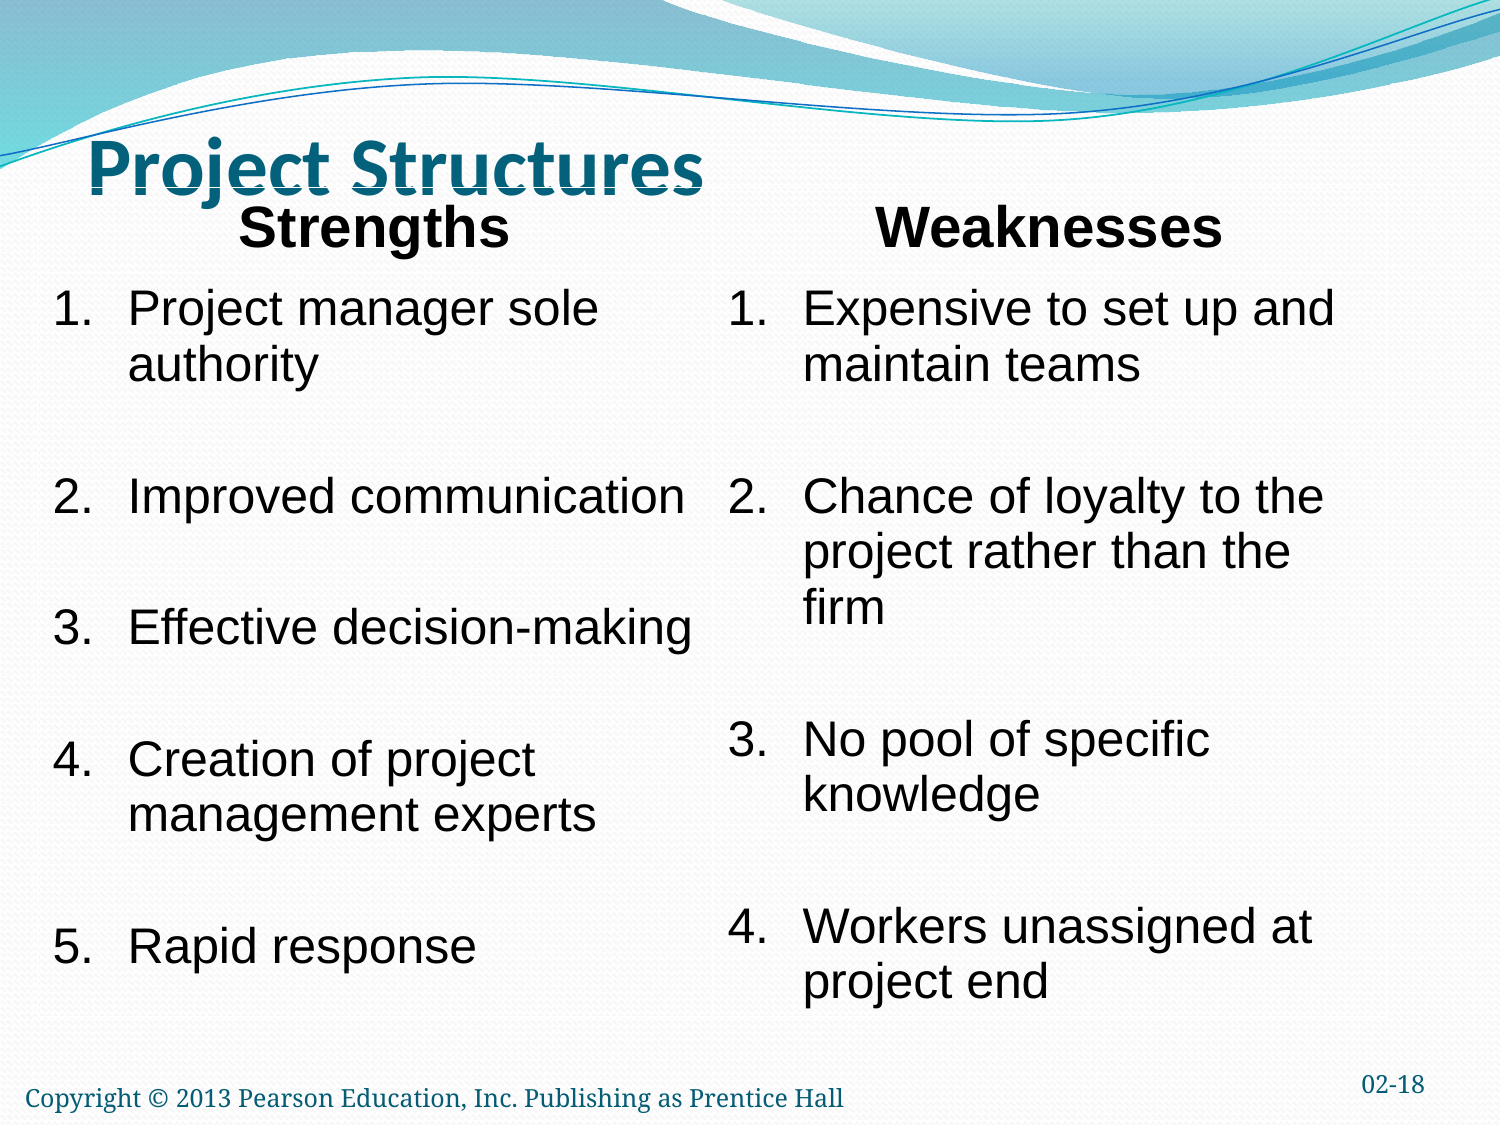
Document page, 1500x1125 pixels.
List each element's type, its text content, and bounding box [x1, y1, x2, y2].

table_header Weaknesses [713, 188, 1387, 272]
title Project Structures [87, 24, 1438, 213]
table_header Strengths [38, 188, 712, 272]
slide_number 02-18 [1299, 1042, 1425, 1103]
table_cell Project manager sole authority Improved communication Effective decision-making Creation of project management experts Rapid response [38, 274, 712, 1016]
table_cell Expensive to set up and maintain teams Chance of loyalty to the project rather than the firm No pool of specific knowledge Workers unassigned at project end [713, 274, 1387, 1016]
